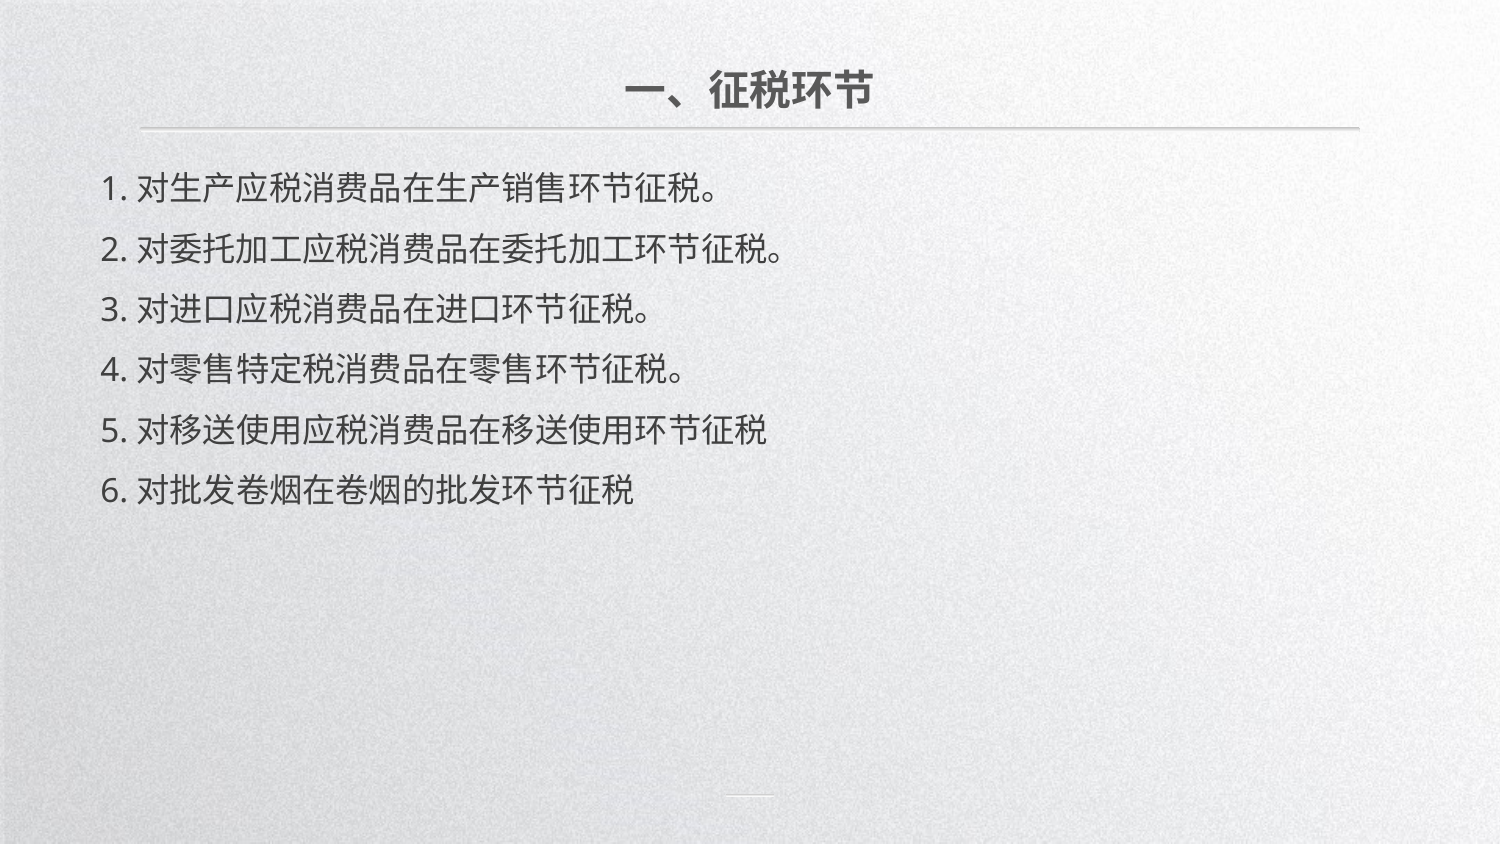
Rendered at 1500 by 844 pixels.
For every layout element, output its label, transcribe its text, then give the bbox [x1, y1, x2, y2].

picture [0, 0, 1500, 844]
text_box 一、征税环节 [321, 57, 1179, 120]
text_box 1.对生产应税消费品在生产销售环节征税。 2.对委托加工应税消费品在委托加工环节征税。 3.对进口应税消费品在进口环节征税。 4.对零售特定税消费品在零售环节征税。 5.对移送使用应税消费品在移送使用环节征税 6.对批发卷烟在卷烟的批发环节征税 [100, 159, 1400, 570]
